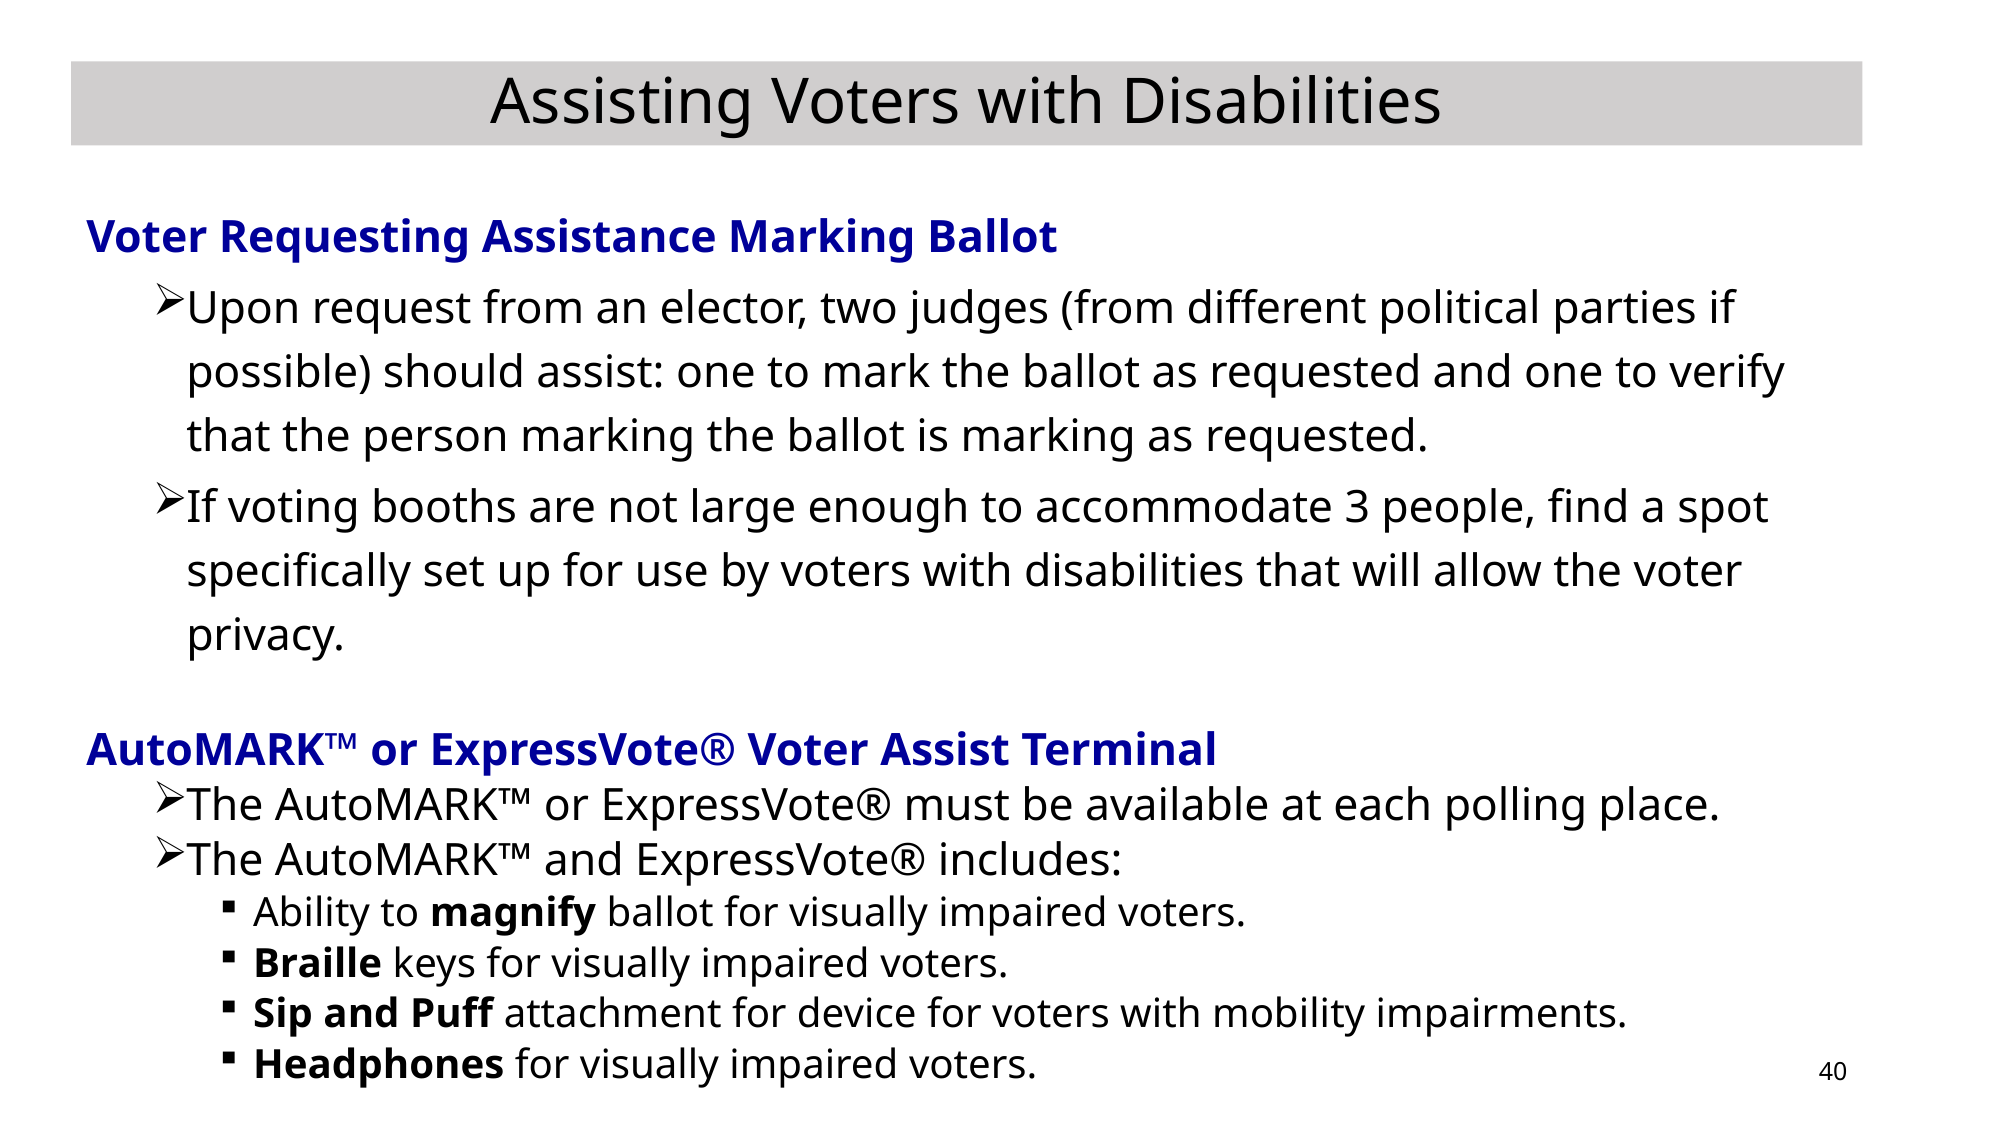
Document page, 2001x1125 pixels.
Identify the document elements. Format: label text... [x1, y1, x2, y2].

text_box Assisting Voters with Disabilities [71, 61, 1863, 146]
list Voter Requesting Assistance Marking Ballot Upon request from an elector, two judges (from different political parties if possible) should assist: one to mark the ballot as requested and one to verify that the person marking the ballot is marking as requested. If voting booths are not large enough to accommodate 3 people, find a spot specifically set up for use by voters with disabilities that will allow the voter privacy. AutoMARK™ or ExpressVote® Voter Assist Terminal The AutoMARK™ or ExpressVote® must be available at each polling place. The AutoMARK™ and ExpressVote® includes: Ability to magnify ballot for visually impaired voters. Braille keys for visually impaired voters. Sip and Puff attachment for device for voters with mobility impairments. Headphones for visually impaired voters. [71, 194, 1863, 1103]
slide_number 40 [1412, 1042, 1863, 1103]
